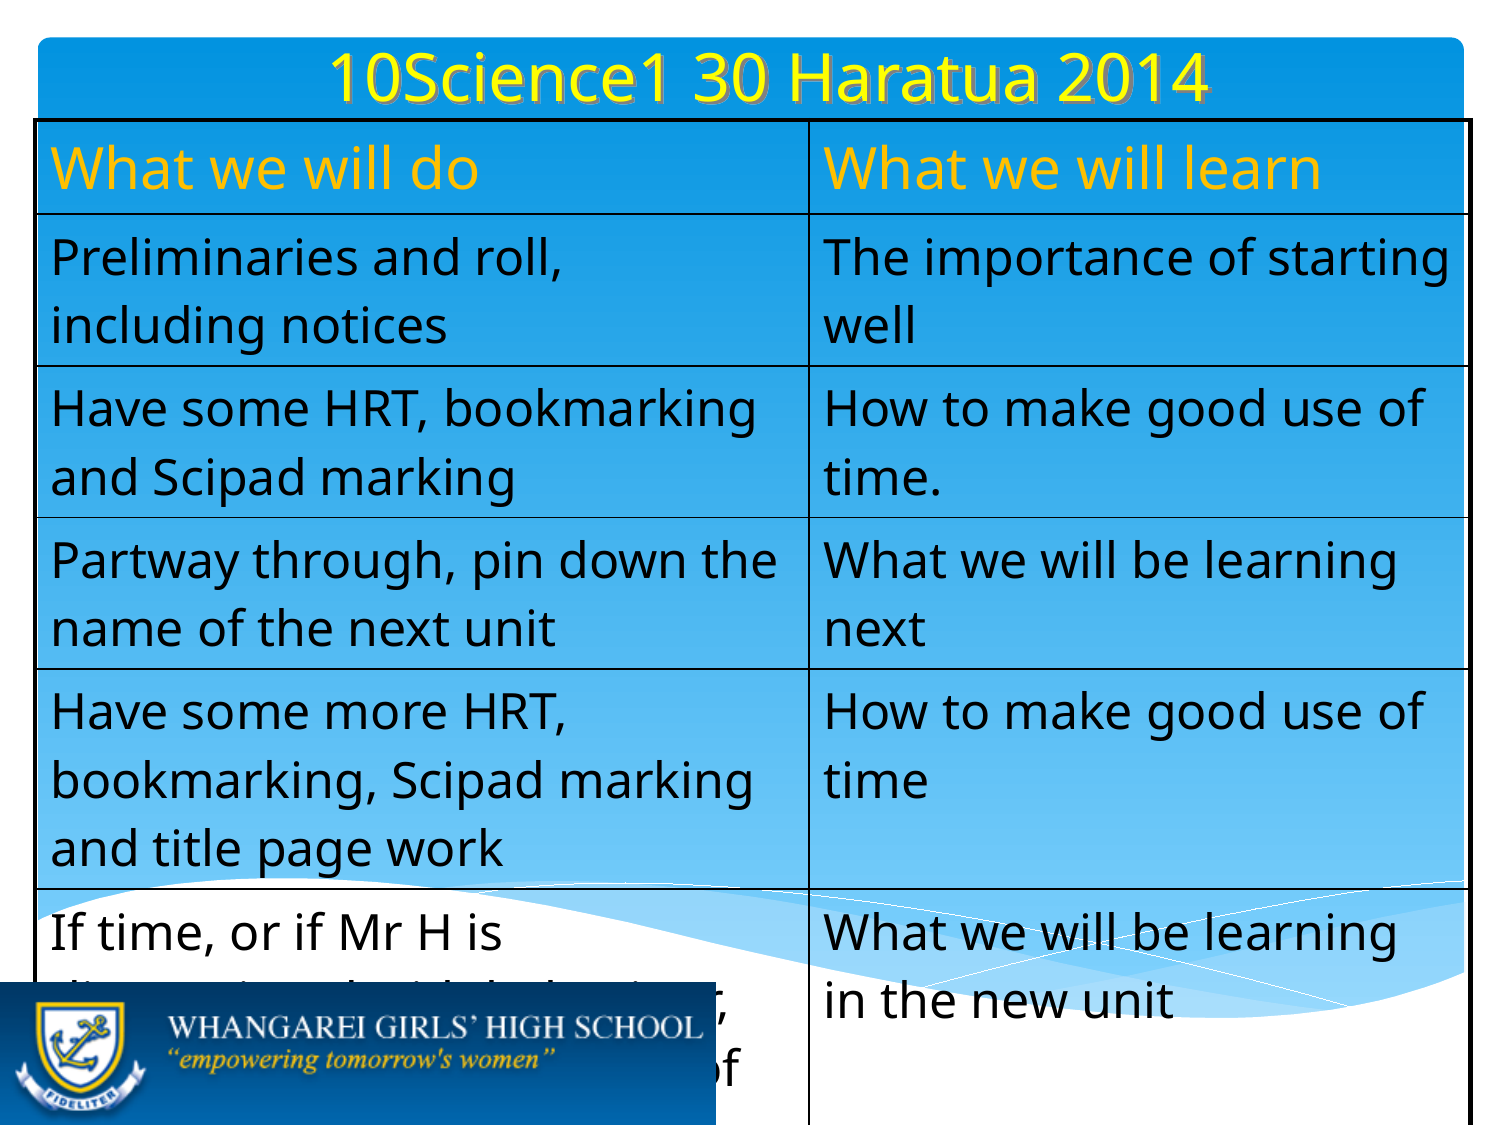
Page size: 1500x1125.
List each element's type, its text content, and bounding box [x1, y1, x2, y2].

table_cell What we will be learning next [810, 518, 1468, 668]
text_box 10Science1 30 Haratua 2014 [162, 24, 1375, 118]
table_cell How to make good use of time. [810, 367, 1468, 517]
table_cell The importance of starting well [810, 215, 1468, 365]
table_cell What we will be learning in the new unit [810, 890, 1468, 1125]
table_cell How to make good use of time [810, 670, 1468, 888]
table_header What we will learn [810, 122, 1468, 213]
table_cell Have some HRT, bookmarking and Scipad marking [37, 367, 808, 517]
table_header What we will do [37, 122, 808, 213]
table_cell Have some more HRT, bookmarking, Scipad marking and title page work [37, 670, 808, 888]
table_cell Partway through, pin down the name of the next unit [37, 518, 808, 668]
table_cell If time, or if Mr H is disappointed with behaviour, we will write the objectives of the next unit [37, 890, 808, 1125]
picture [0, 982, 716, 1125]
table_cell Preliminaries and roll, including notices [37, 215, 808, 365]
